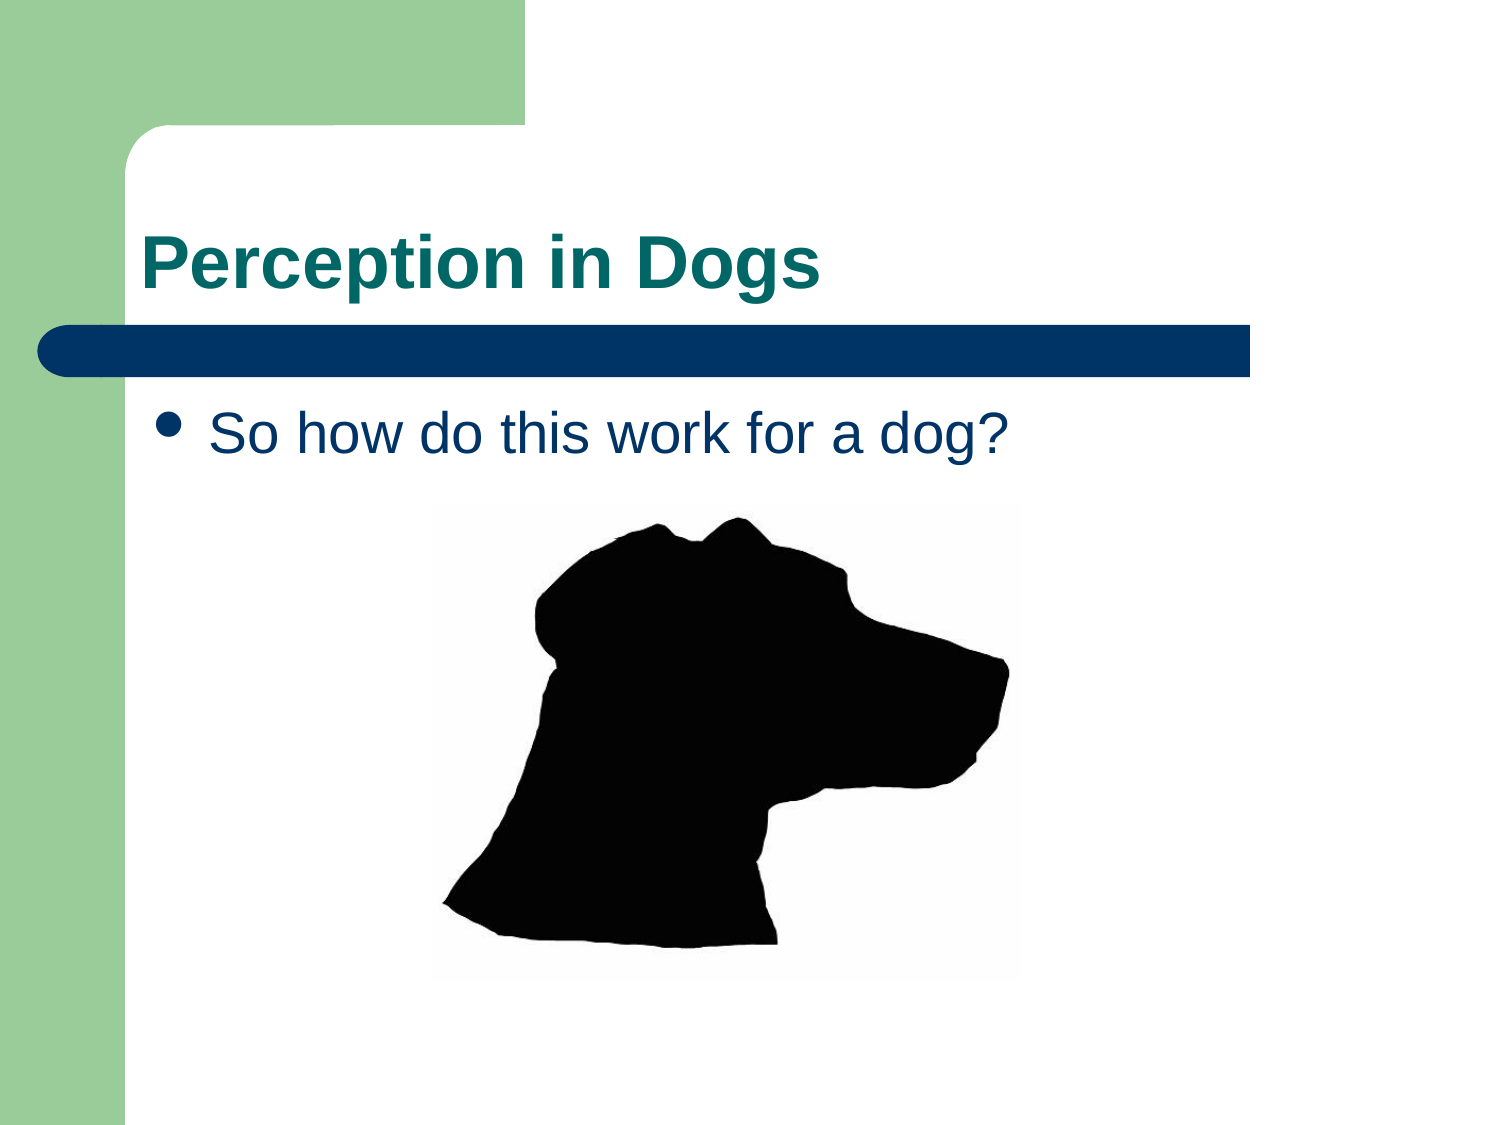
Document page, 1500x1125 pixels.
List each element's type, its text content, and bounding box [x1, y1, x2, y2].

list So how do this work for a dog? [137, 387, 1400, 999]
picture [430, 503, 1022, 982]
title Perception in Dogs [124, 124, 1426, 313]
